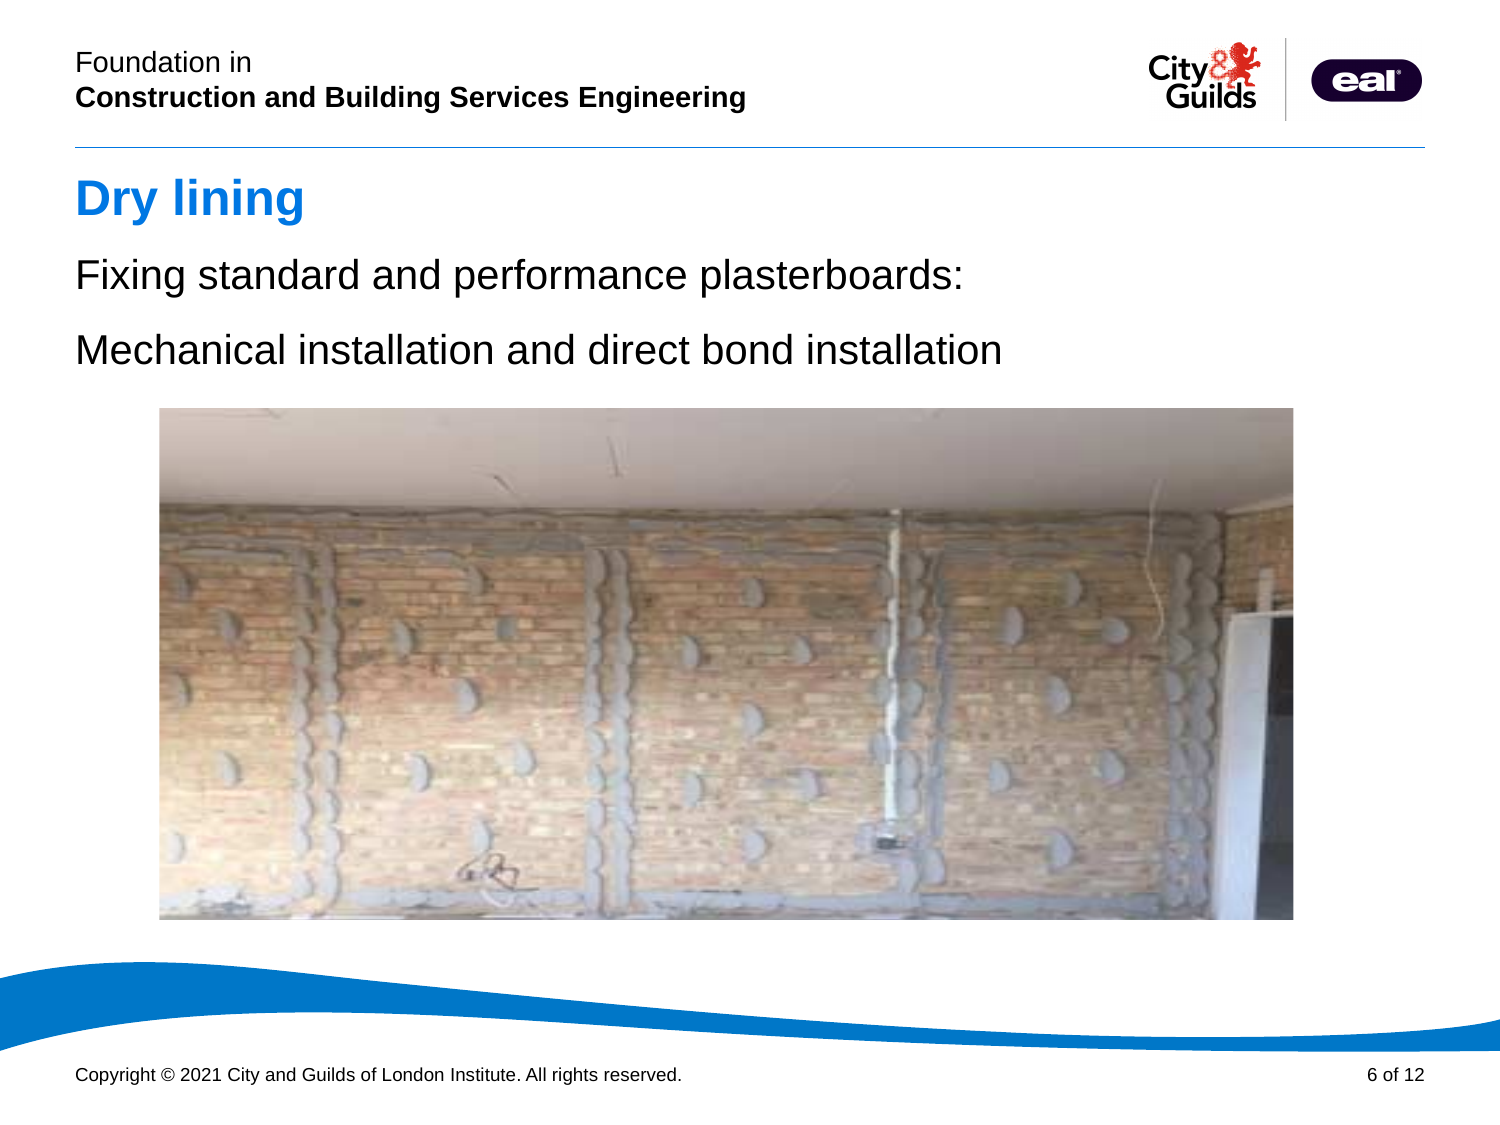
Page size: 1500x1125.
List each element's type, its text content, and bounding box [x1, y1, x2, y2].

title Dry lining [74, 165, 1424, 229]
picture [159, 396, 1294, 920]
list Fixing standard and performance plasterboards: Mechanical installation and direct bond installation [74, 247, 1426, 946]
picture [1149, 38, 1422, 121]
